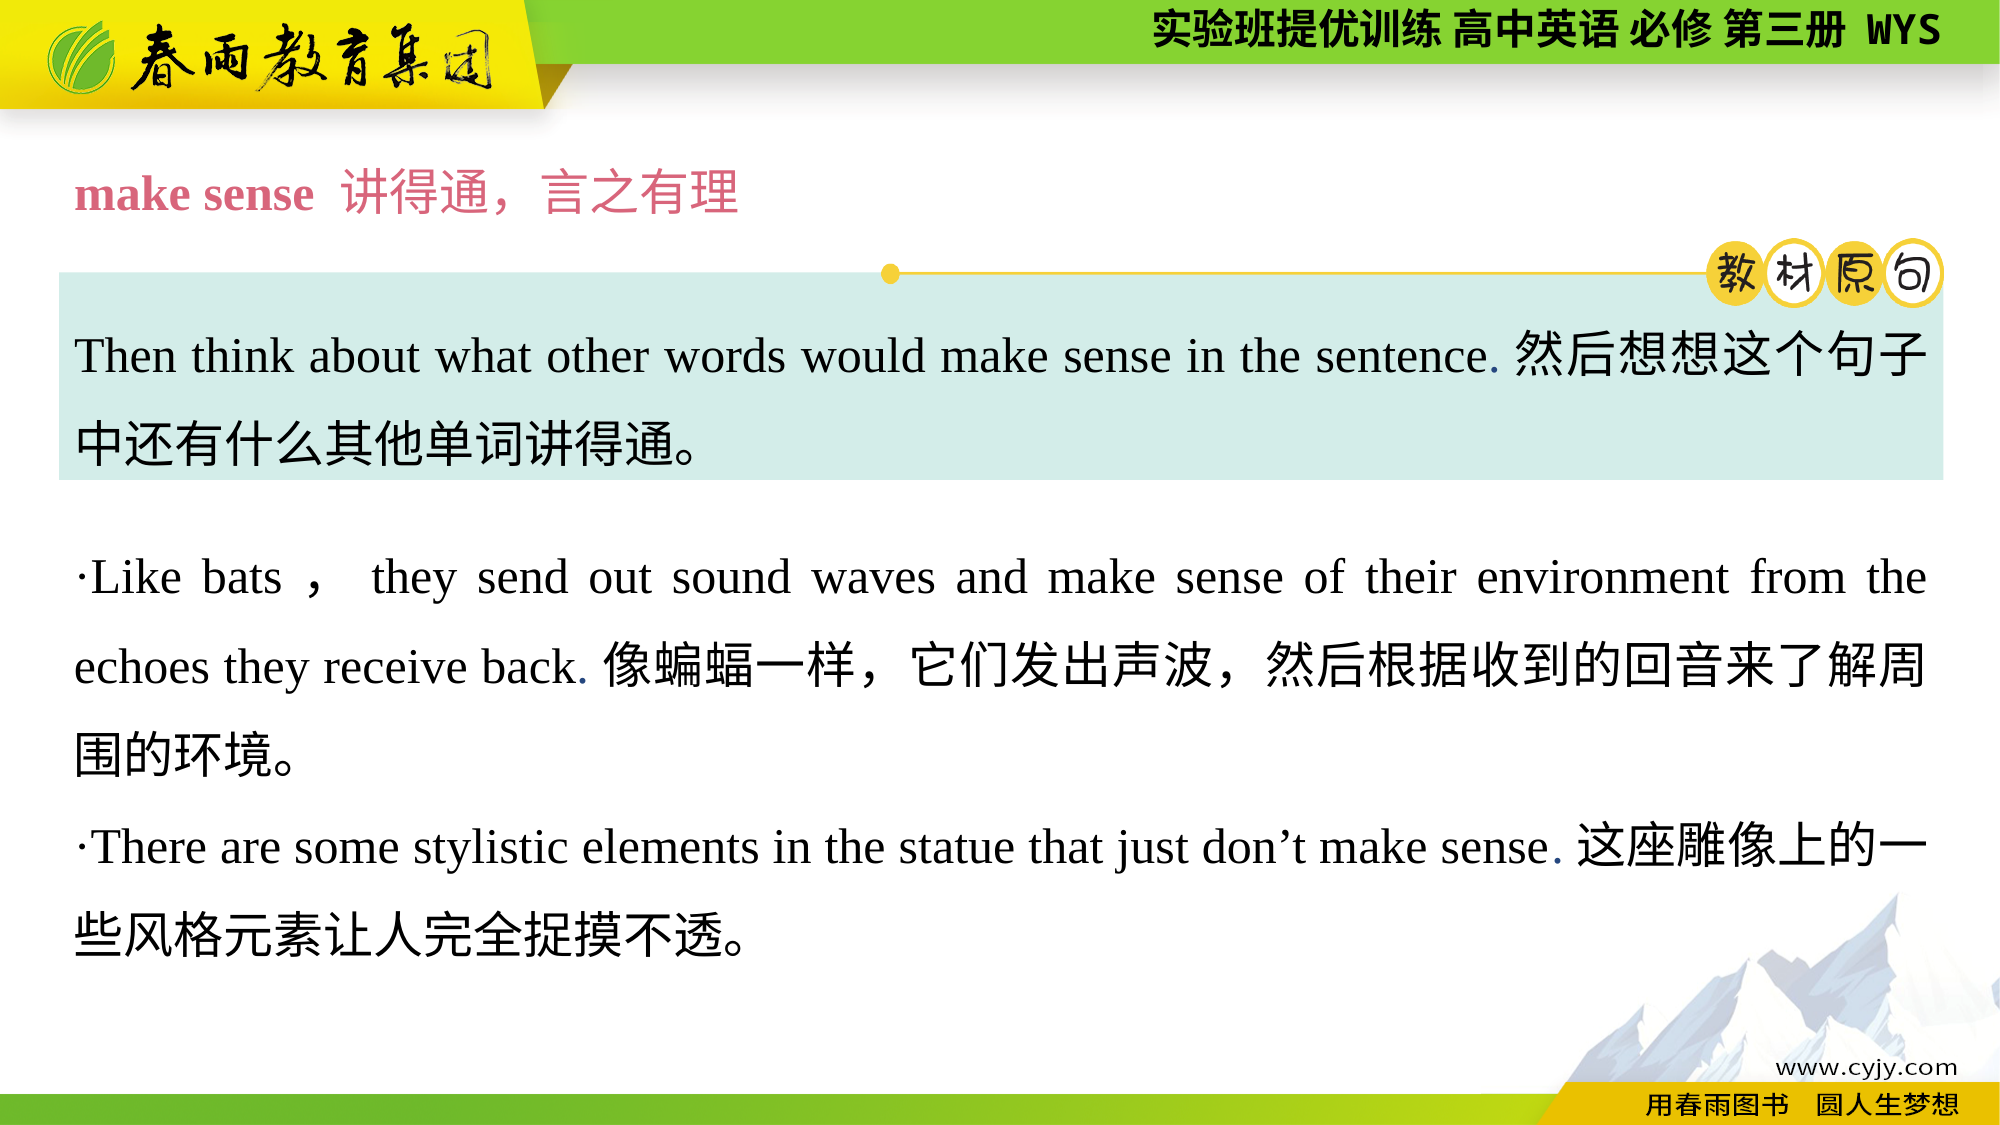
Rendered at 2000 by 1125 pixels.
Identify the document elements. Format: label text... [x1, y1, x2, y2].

text_box ·Like bats，they send out sound waves and make sense of their environment from the echoes they receive back.像蝙蝠一样，它们发出声波，然后根据收到的回音来了解周围的环境。 ·There are some stylistic elements in the statue that just don’t make sense.这座雕像上的一些风格元素让人完全捉摸不透。 [59, 506, 1944, 972]
text_box Then think about what other words would make sense in the sentence.然后想想这个句子中还有什么其他单词讲得通。 [59, 272, 1944, 480]
list make sense 讲得通，言之有理 [59, 122, 1944, 217]
picture [0, 0, 2000, 1125]
